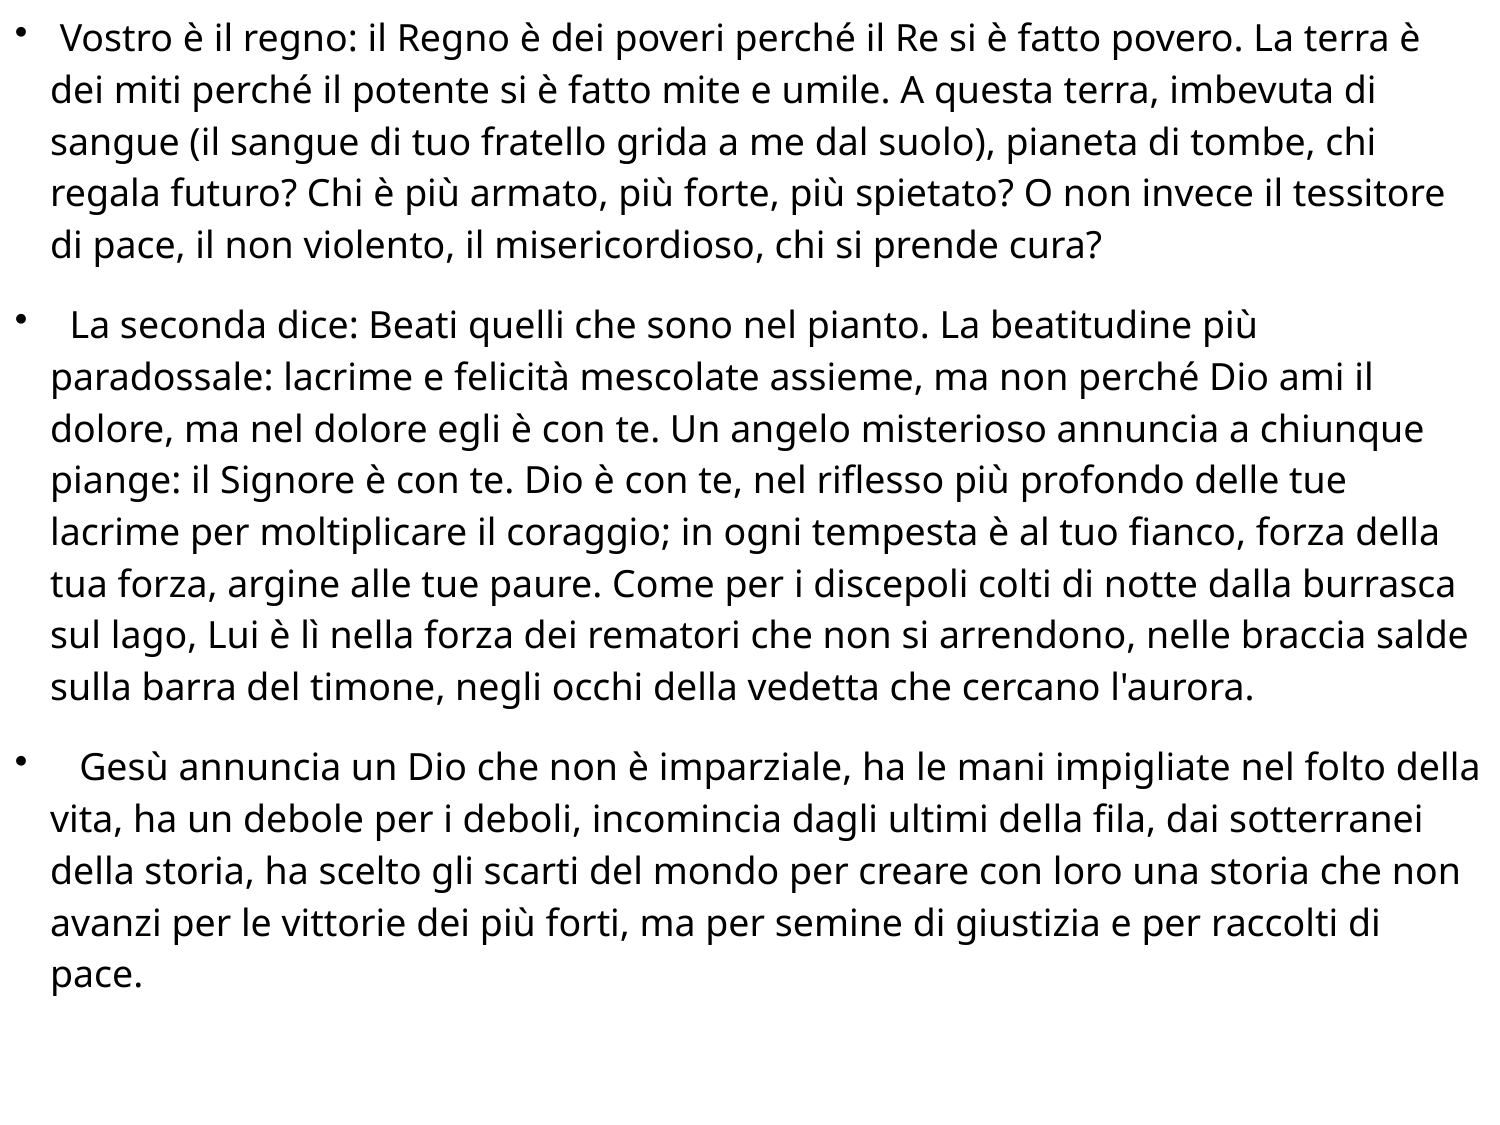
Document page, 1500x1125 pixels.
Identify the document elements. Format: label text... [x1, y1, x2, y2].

text_box Vostro è il regno: il Regno è dei poveri perché il Re si è fatto povero. La terra è dei miti perché il potente si è fatto mite e umile. A questa terra, imbevuta di sangue (il sangue di tuo fratello grida a me dal suolo), pianeta di tombe, chi regala futuro? Chi è più armato, più forte, più spietato? O non invece il tessitore di pace, il non violento, il misericordioso, chi si prende cura? La seconda dice: Beati quelli che sono nel pianto. La beatitudine più paradossale: lacrime e felicità mescolate assieme, ma non perché Dio ami il dolore, ma nel dolore egli è con te. Un angelo misterioso annuncia a chiunque piange: il Signore è con te. Dio è con te, nel riflesso più profondo delle tue lacrime per moltiplicare il coraggio; in ogni tempesta è al tuo fianco, forza della tua forza, argine alle tue paure. Come per i discepoli colti di notte dalla burrasca sul lago, Lui è lì nella forza dei rematori che non si arrendono, nelle braccia salde sulla barra del timone, negli occhi della vedetta che cercano l'aurora. Gesù annuncia un Dio che non è imparziale, ha le mani impigliate nel folto della vita, ha un debole per i deboli, incomincia dagli ultimi della fila, dai sotterranei della storia, ha scelto gli scarti del mondo per creare con loro una storia che non avanzi per le vittorie dei più forti, ma per semine di giustizia e per raccolti di pace. [0, 0, 1500, 1003]
